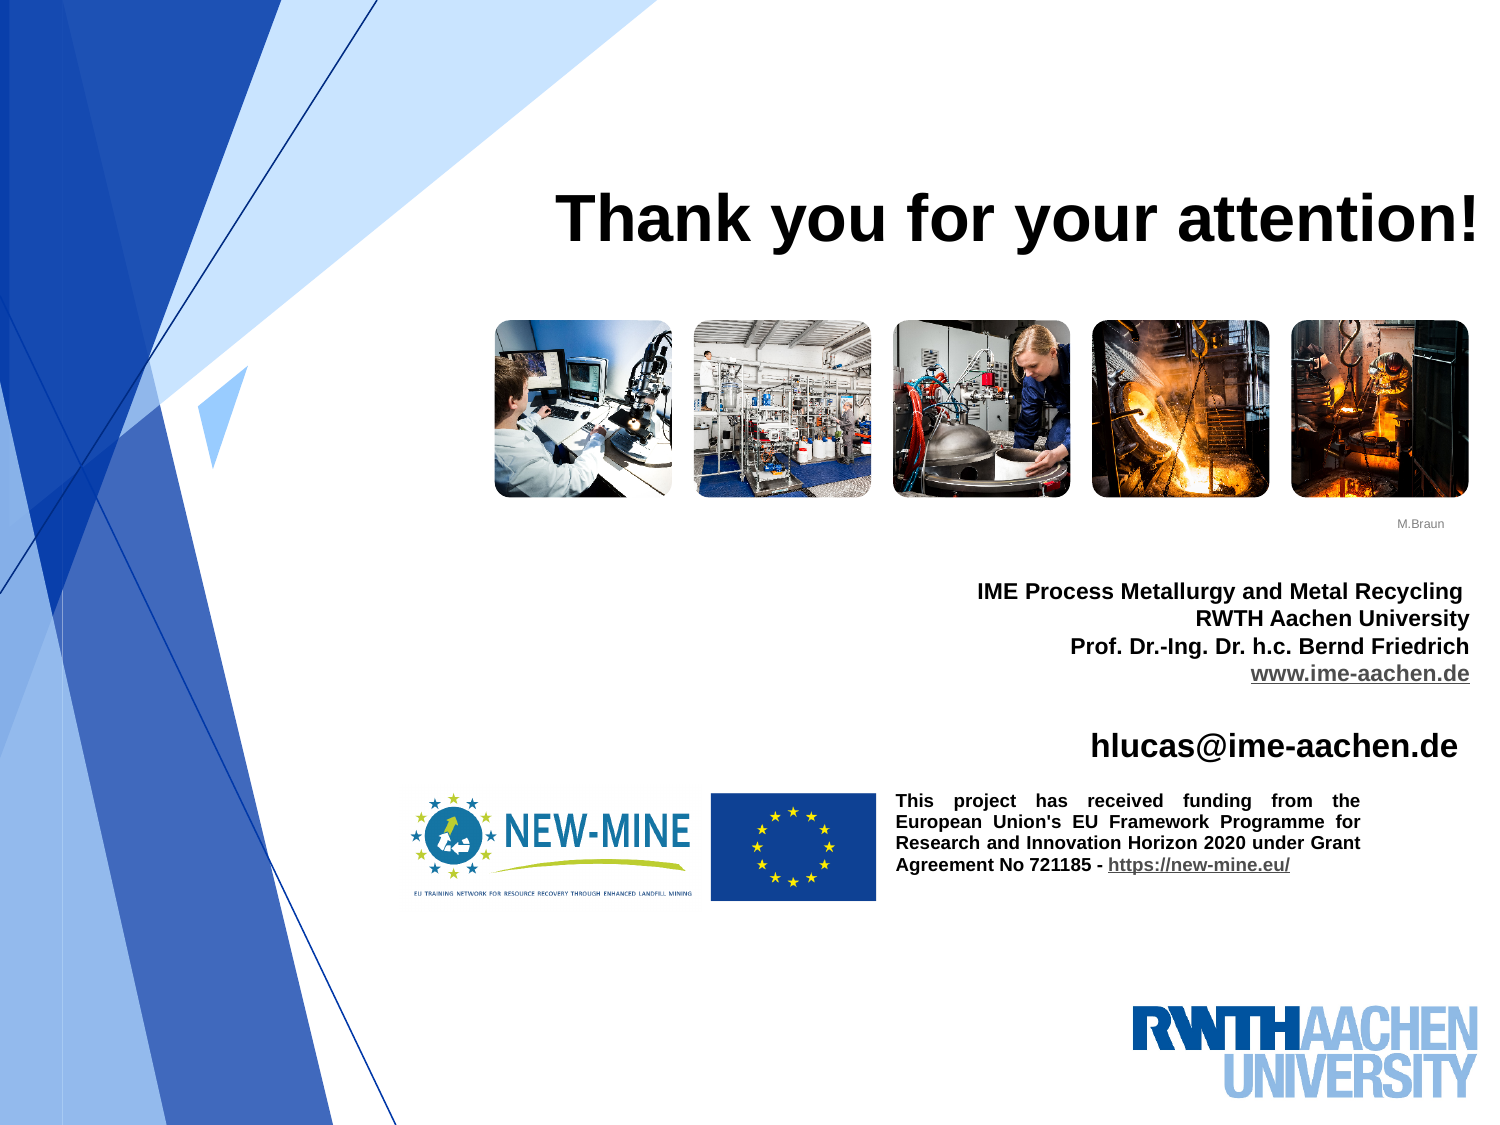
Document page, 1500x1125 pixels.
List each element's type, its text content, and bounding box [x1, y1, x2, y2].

picture [893, 320, 1071, 498]
picture [693, 320, 872, 498]
picture [1092, 320, 1270, 498]
picture [494, 320, 672, 498]
text_box IME Process Metallurgy and Metal Recycling RWTH Aachen University Prof. Dr.-Ing. Dr. h.c. Bernd Friedrich www.ime-aachen.de [775, 569, 1485, 729]
text_box hlucas@ime-aachen.de [1075, 729, 1484, 772]
picture [707, 790, 879, 904]
picture [1291, 320, 1469, 498]
picture [399, 784, 702, 912]
picture [1109, 1001, 1486, 1108]
